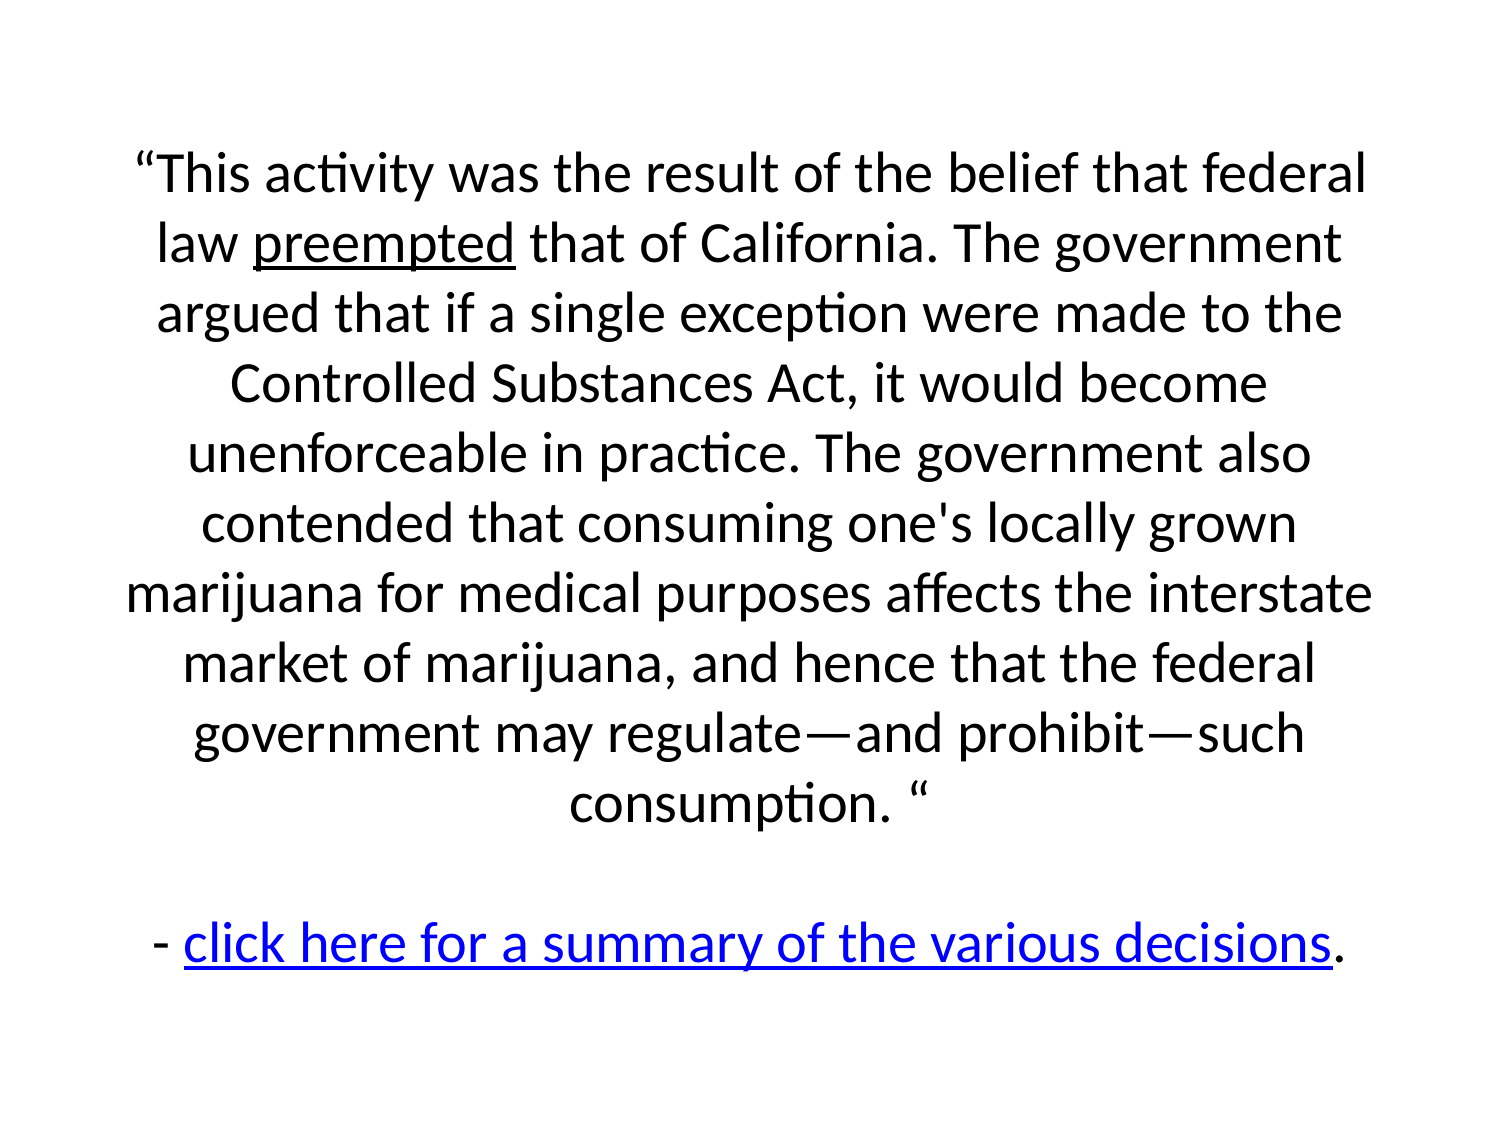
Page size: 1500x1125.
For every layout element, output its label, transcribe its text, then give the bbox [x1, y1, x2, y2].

title “This activity was the result of the belief that federal law preempted that of California. The government argued that if a single exception were made to the Controlled Substances Act, it would become unenforceable in practice. The government also contended that consuming one's locally grown marijuana for medical purposes affects the interstate market of marijuana, and hence that the federal government may regulate—and prohibit—such consumption. “ - click here for a summary of the various decisions. [74, 44, 1426, 1063]
